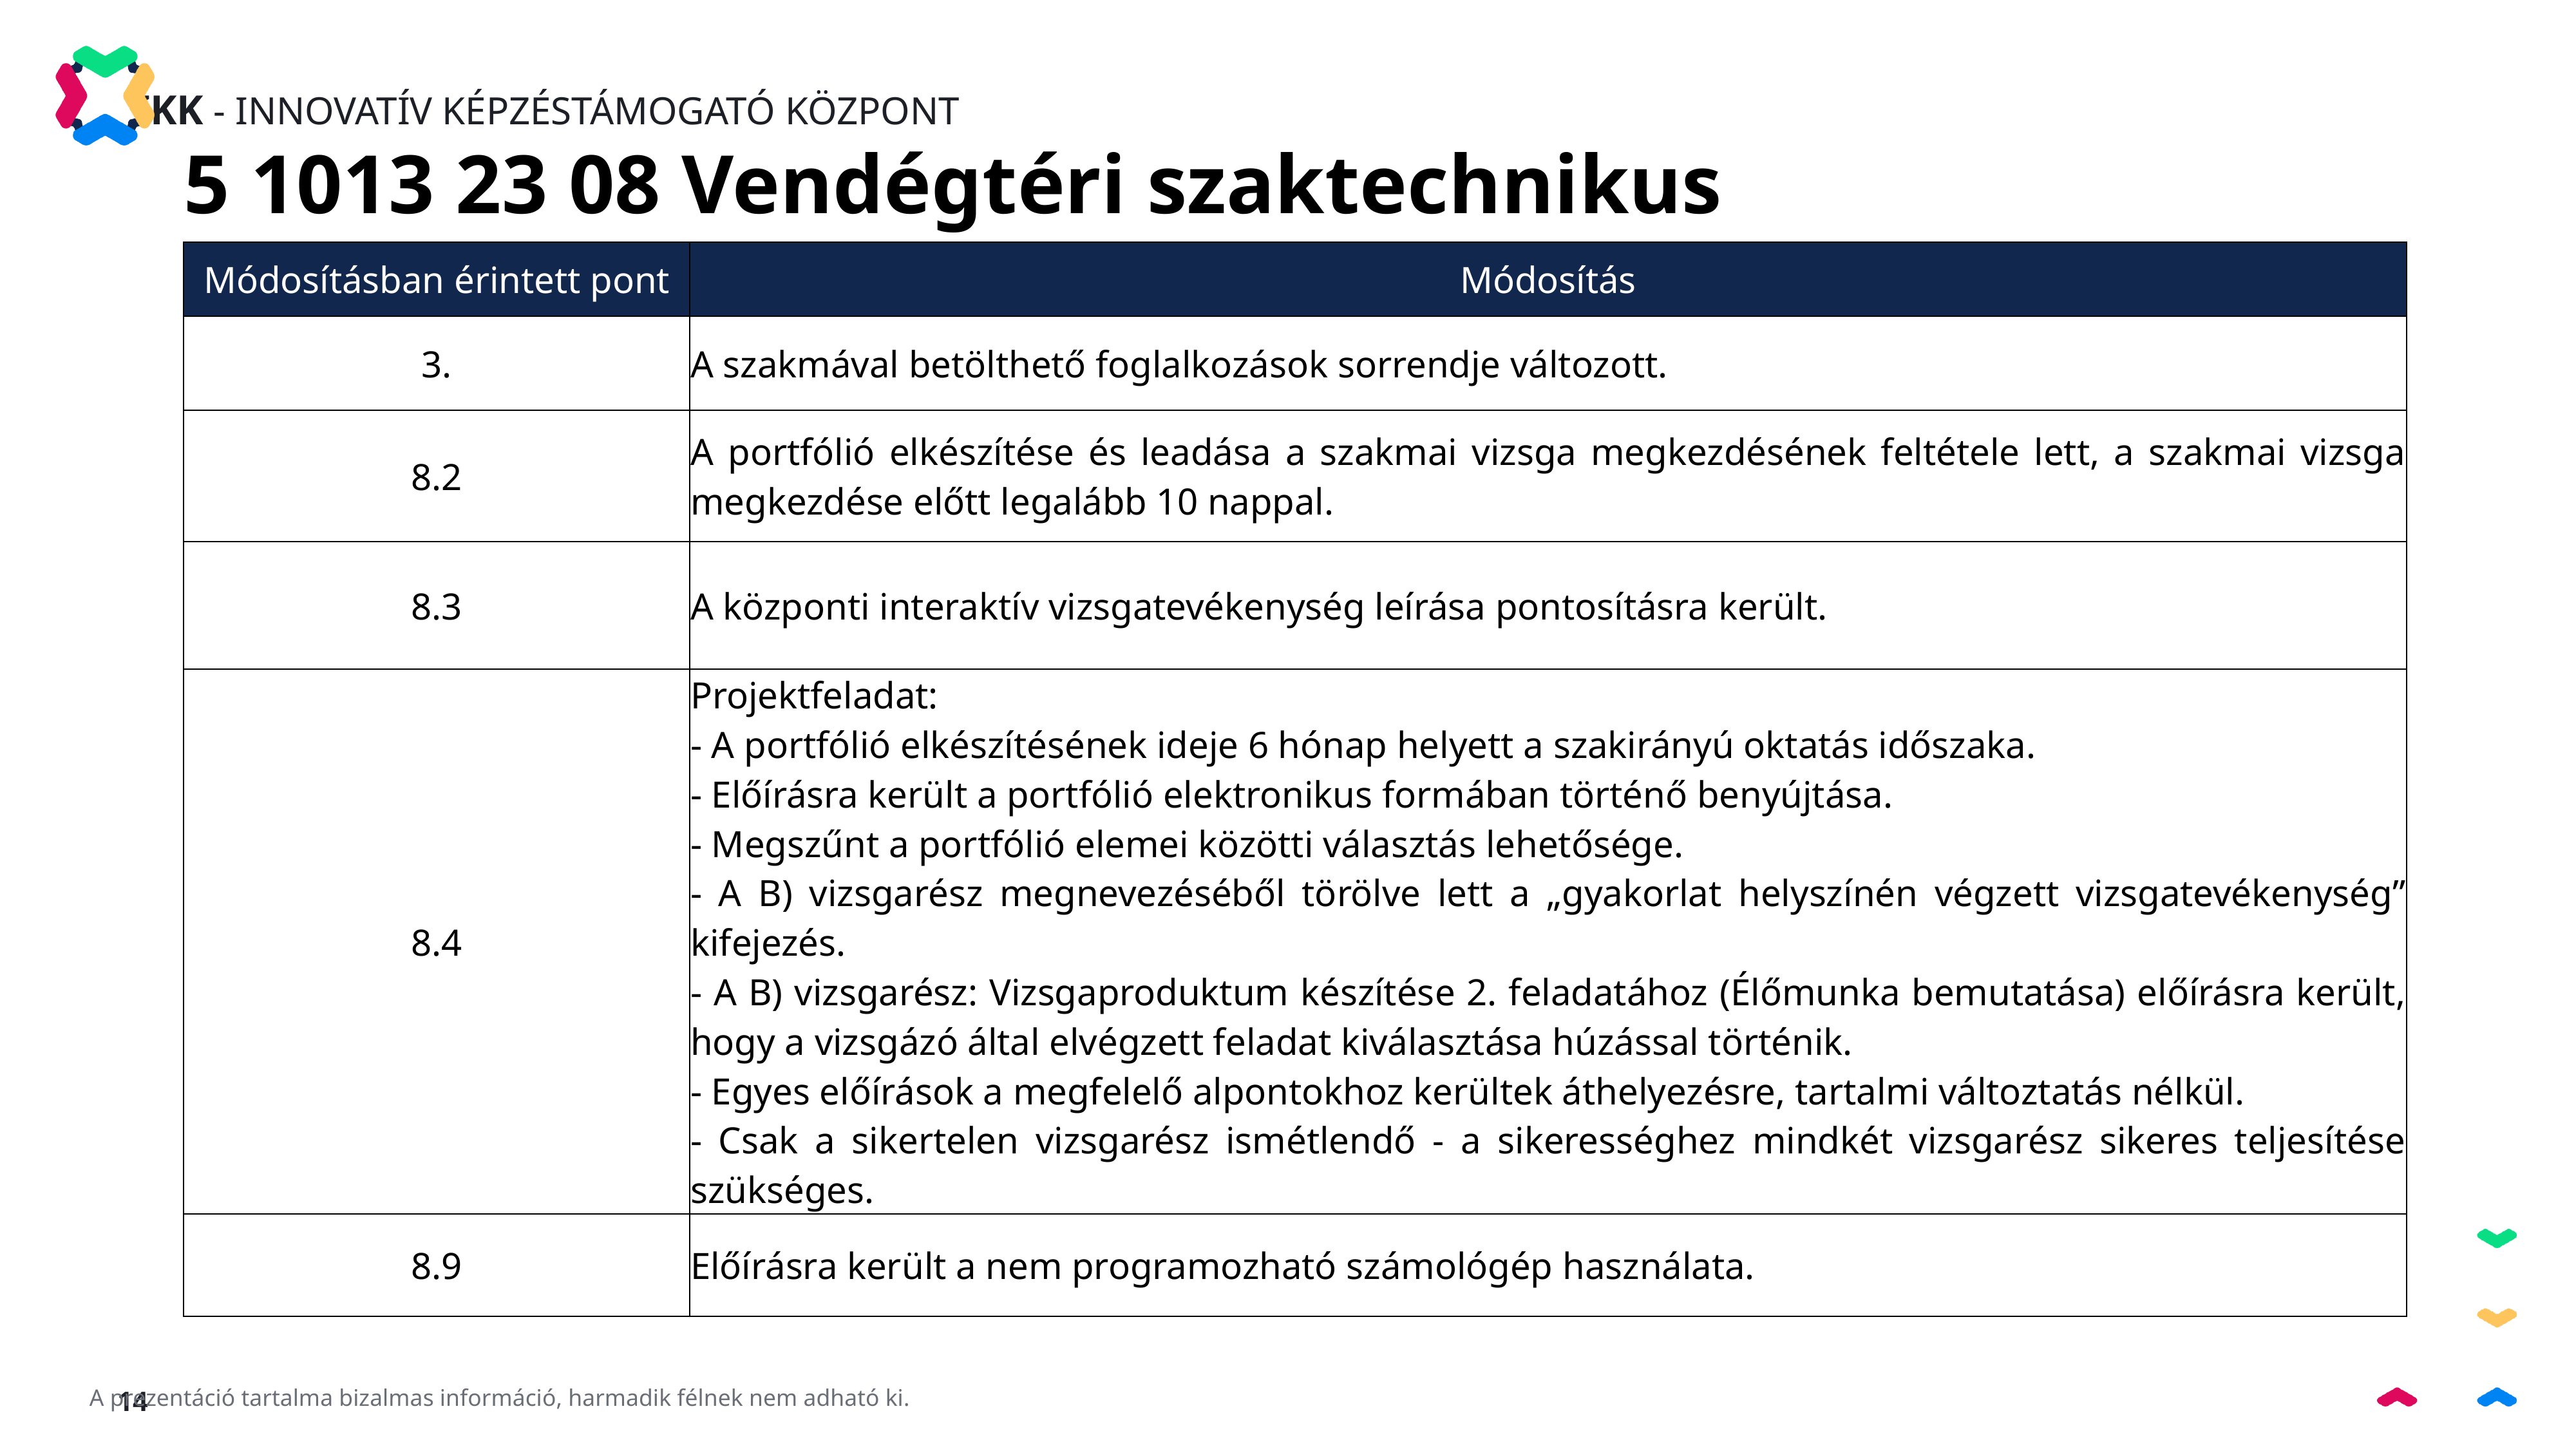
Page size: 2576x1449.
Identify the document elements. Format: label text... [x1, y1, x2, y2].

table_cell Előírásra került a nem programozható számológép használata. [690, 1215, 2406, 1316]
table_header Módosításban érintett pont [184, 243, 689, 316]
table_cell A portfólió elkészítése és leadása a szakmai vizsga megkezdésének feltétele lett, a szakmai vizsga megkezdése előtt legalább 10 nappal. [690, 411, 2406, 541]
table_header Módosítás [690, 243, 2406, 316]
table_cell 8.2 [184, 411, 689, 541]
table_cell A szakmával betölthető foglalkozások sorrendje változott. [690, 317, 2406, 410]
picture [55, 46, 155, 146]
list 5 1013 23 08 Vendégtéri szaktechnikus [184, 133, 2501, 207]
table_cell 8.9 [184, 1215, 689, 1316]
table_cell Projektfeladat: - A portfólió elkészítésének ideje 6 hónap helyett a szakirányú oktatás időszaka. - Előírásra került a portfólió elektronikus formában történő benyújtása. - Megszűnt a portfólió elemei közötti választás lehetősége. - A B) vizsgarész megnevezéséből törölve lett a „gyakorlat helyszínén végzett vizsgatevékenység” kifejezés. - A B) vizsgarész: Vizsgaproduktum készítése 2. feladatához (Élőmunka bemutatása) előírásra került, hogy a vizsgázó által elvégzett feladat kiválasztása húzással történik. - Egyes előírások a megfelelő alpontokhoz kerültek áthelyezésre, tartalmi változtatás nélkül. - Csak a sikertelen vizsgarész ismétlendő - a sikerességhez mindkét vizsgarész sikeres teljesítése szükséges. [690, 670, 2406, 1213]
picture [2377, 1229, 2517, 1406]
table_cell 8.3 [184, 542, 689, 668]
table_cell A központi interaktív vizsgatevékenység leírása pontosításra került. [690, 542, 2406, 668]
table_cell 8.4 [184, 670, 689, 1213]
table_cell 3. [184, 317, 689, 410]
